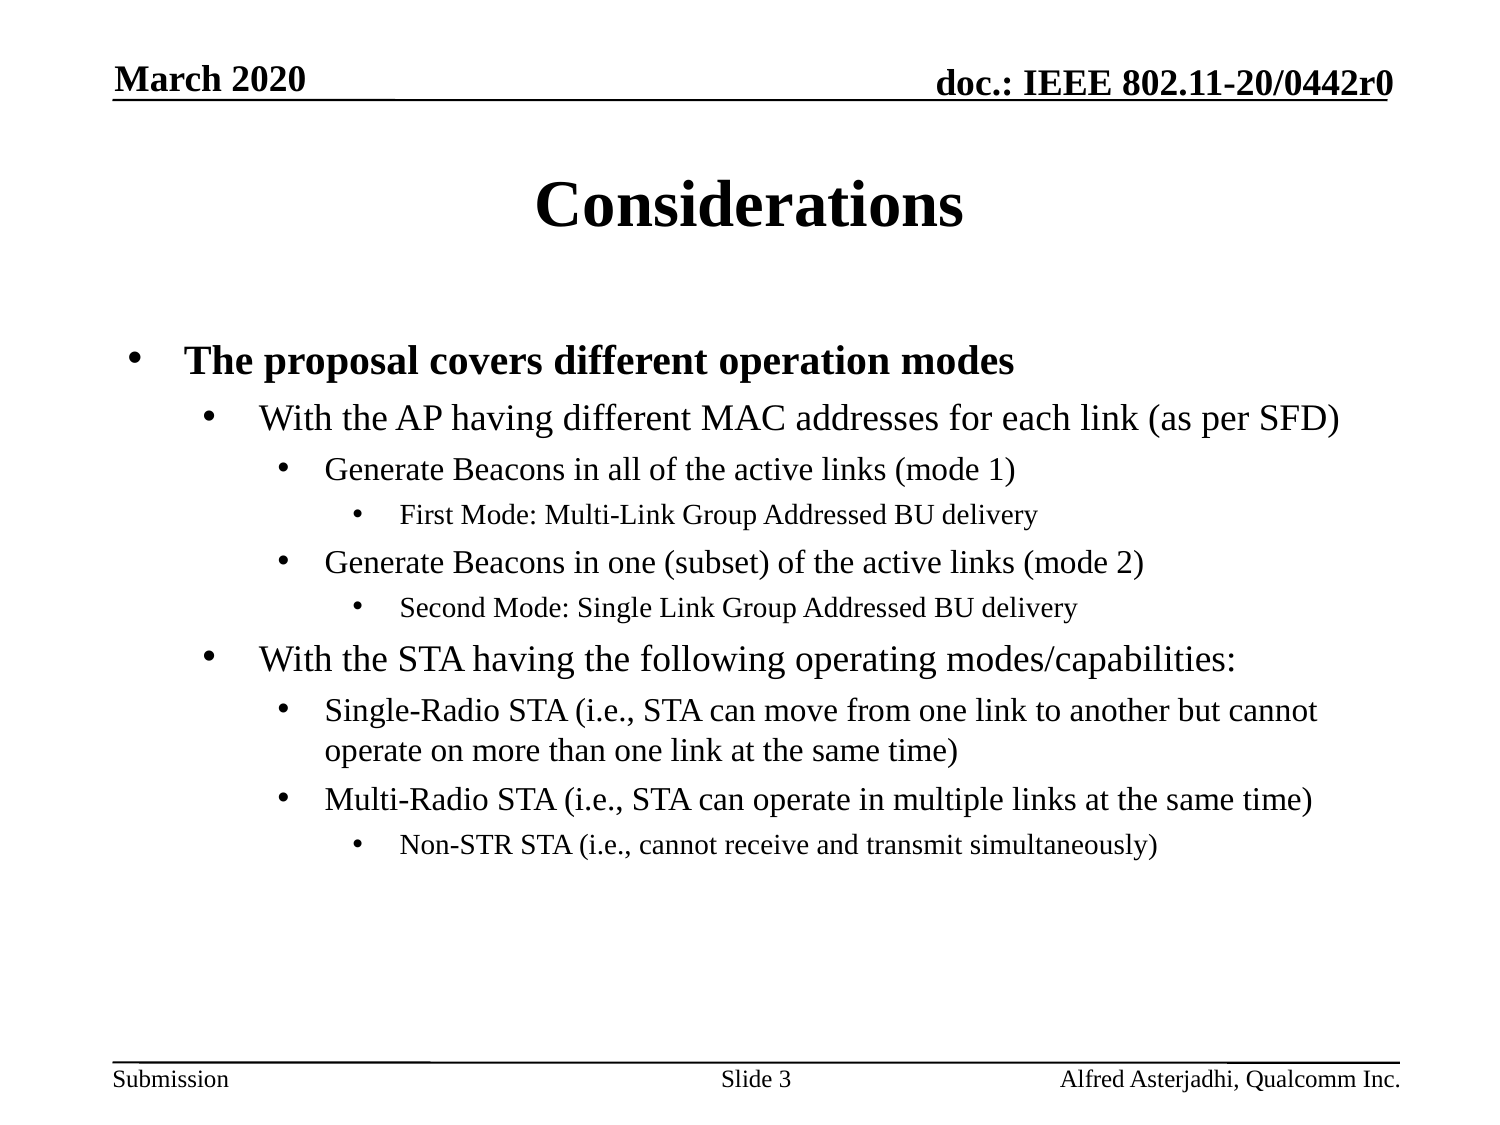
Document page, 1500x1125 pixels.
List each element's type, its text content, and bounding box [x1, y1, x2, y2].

title Considerations [112, 112, 1388, 288]
slide_number Slide 3 [712, 1061, 800, 1123]
footer Alfred Asterjadhi, Qualcomm Inc. [878, 1061, 1402, 1093]
list The proposal covers different operation modes With the AP having different MAC addresses for each link (as per SFD) Generate Beacons in all of the active links (mode 1) First Mode: Multi-Link Group Addressed BU delivery Generate Beacons in one (subset) of the active links (mode 2) Second Mode: Single Link Group Addressed BU delivery With the STA having the following operating modes/capabilities: Single-Radio STA (i.e., STA can move from one link to another but cannot operate on more than one link at the same time) Multi-Radio STA (i.e., STA can operate in multiple links at the same time) Non-STR STA (i.e., cannot receive and transmit simultaneously) [112, 324, 1388, 1000]
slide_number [114, 54, 423, 100]
